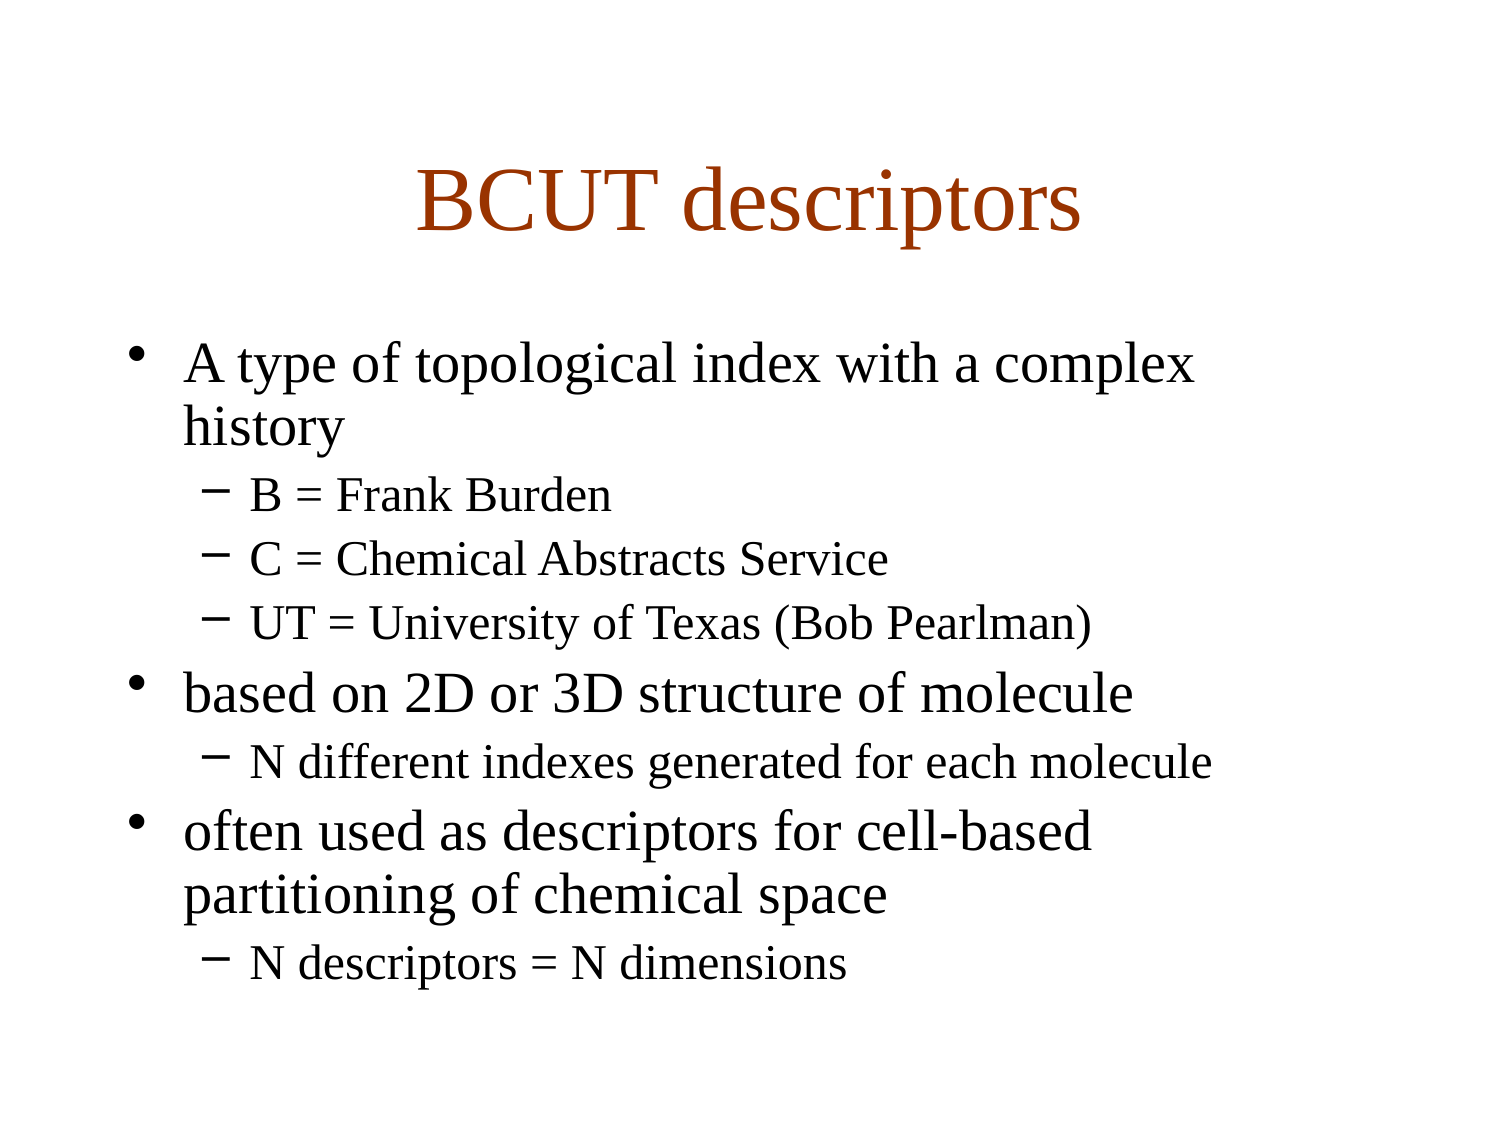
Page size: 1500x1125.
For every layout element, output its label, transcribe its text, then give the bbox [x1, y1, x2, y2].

list A type of topological index with a complex history B = Frank Burden C = Chemical Abstracts Service UT = University of Texas (Bob Pearlman) based on 2D or 3D structure of molecule N different indexes generated for each molecule often used as descriptors for cell-based partitioning of chemical space N descriptors = N dimensions [112, 324, 1388, 1001]
title BCUT descriptors [112, 99, 1388, 288]
